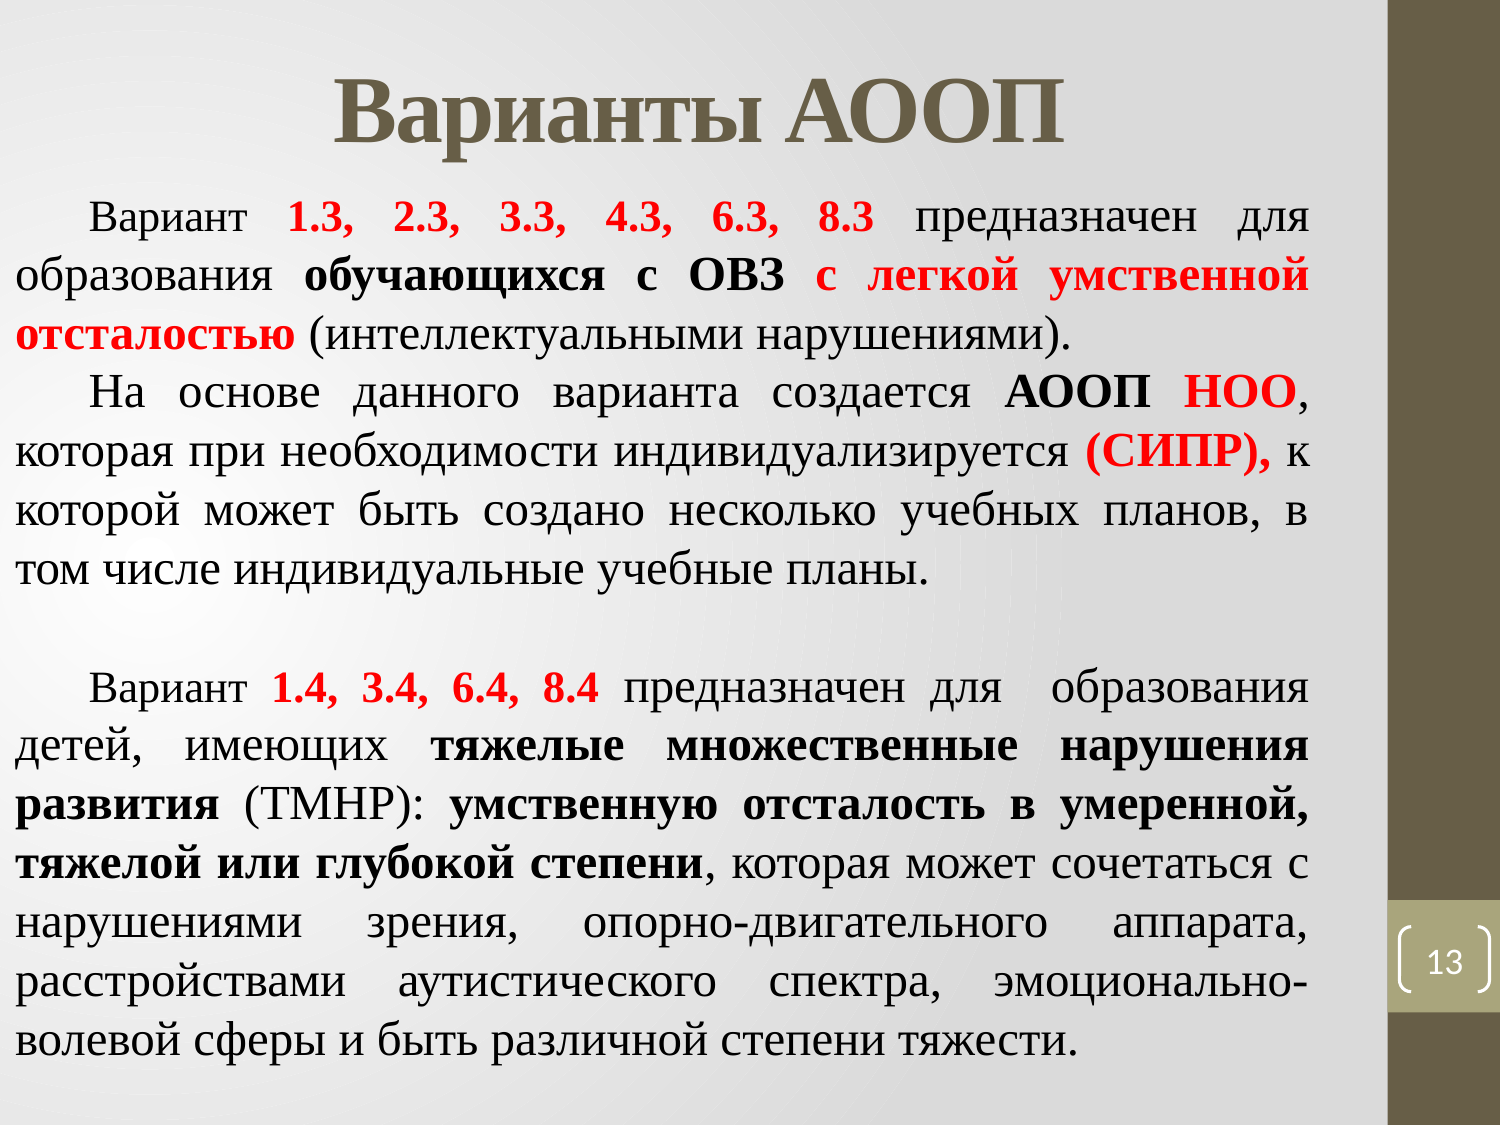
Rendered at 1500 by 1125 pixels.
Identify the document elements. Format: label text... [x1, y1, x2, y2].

slide_number 13 [1397, 925, 1492, 994]
list Вариант 1.3, 2.3, 3.3, 4.3, 6.3, 8.3 предназначен для образования обучающихся с ОВЗ с легкой умственной отсталостью (интеллектуальными нарушениями). На основе данного варианта создается АООП НОО, которая при необходимости индивидуализируется (СИПР), к которой может быть создано несколько учебных планов, в том числе индивидуальные учебные планы. Вариант 1.4, 3.4, 6.4, 8.4 предназначен для образования детей, имеющих тяжелые множественные нарушения развития (ТМНР): умственную отсталость в умеренной, тяжелой или глубокой степени, которая может сочетаться с нарушениями зрения, опорно-двигательного аппарата, расстройствами аутистического спектра, эмоционально-волевой сферы и быть различной степени тяжести. [0, 174, 1325, 1075]
title Варианты АООП [75, 45, 1325, 163]
